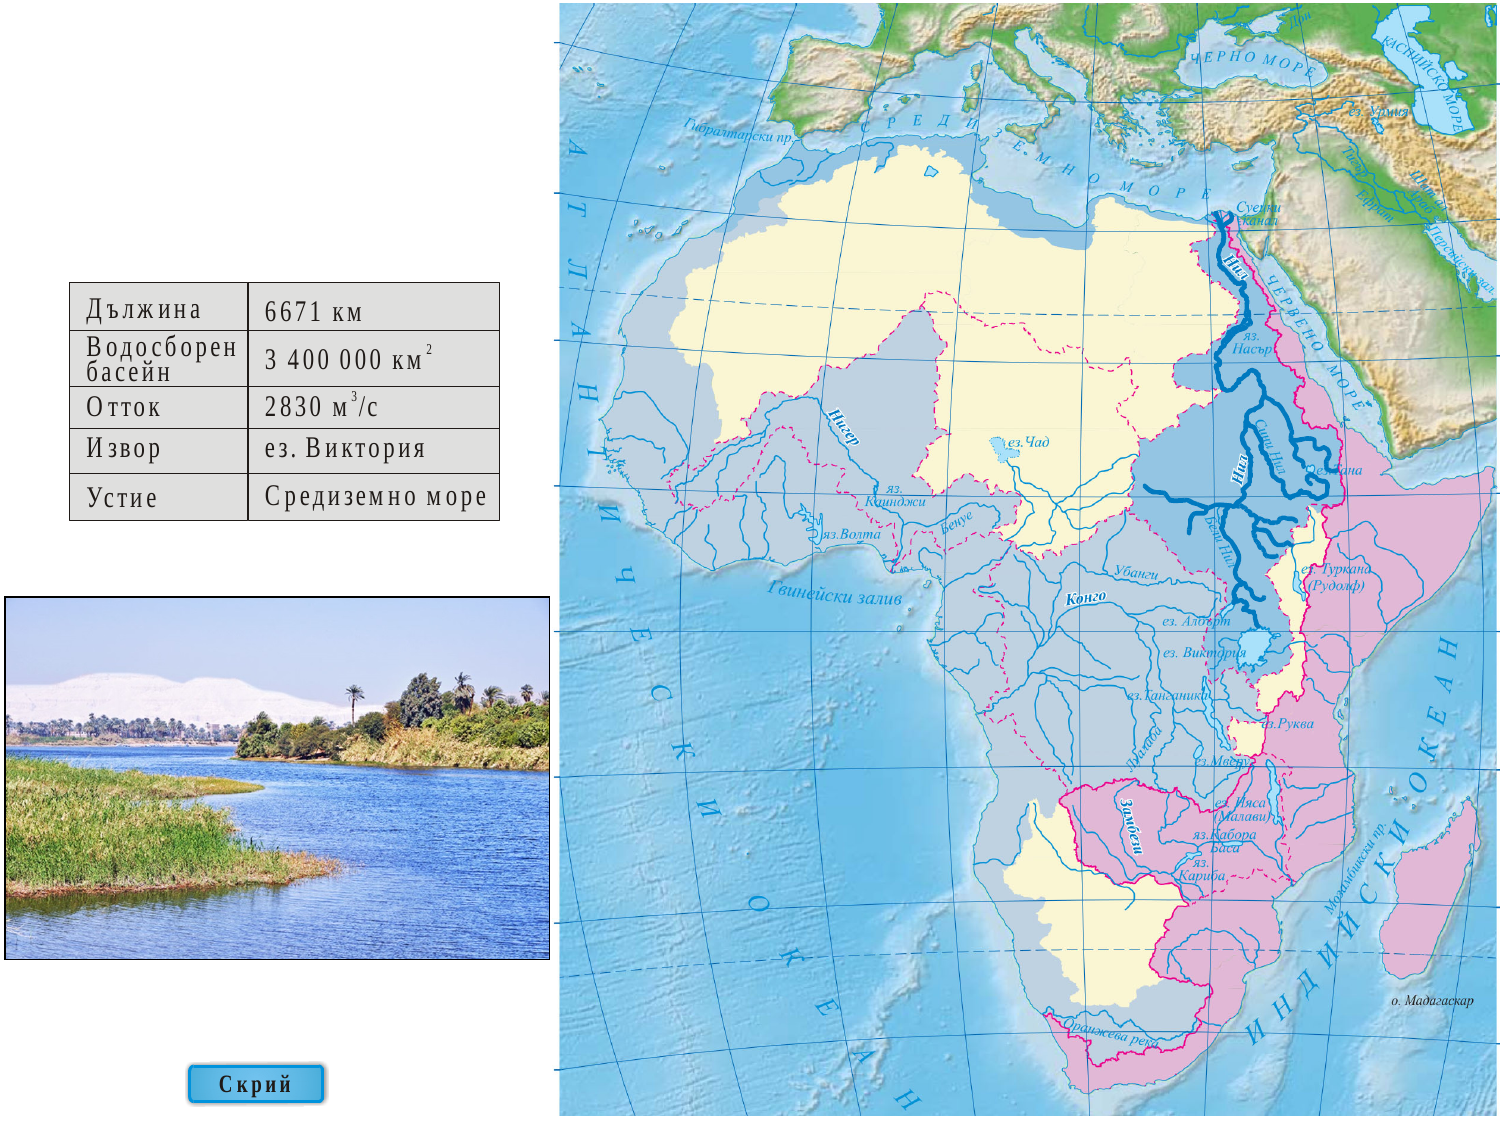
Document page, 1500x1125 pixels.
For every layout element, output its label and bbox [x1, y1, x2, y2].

picture [66, 278, 503, 524]
picture [552, 3, 1500, 1116]
picture [5, 597, 550, 959]
picture [182, 1058, 331, 1109]
